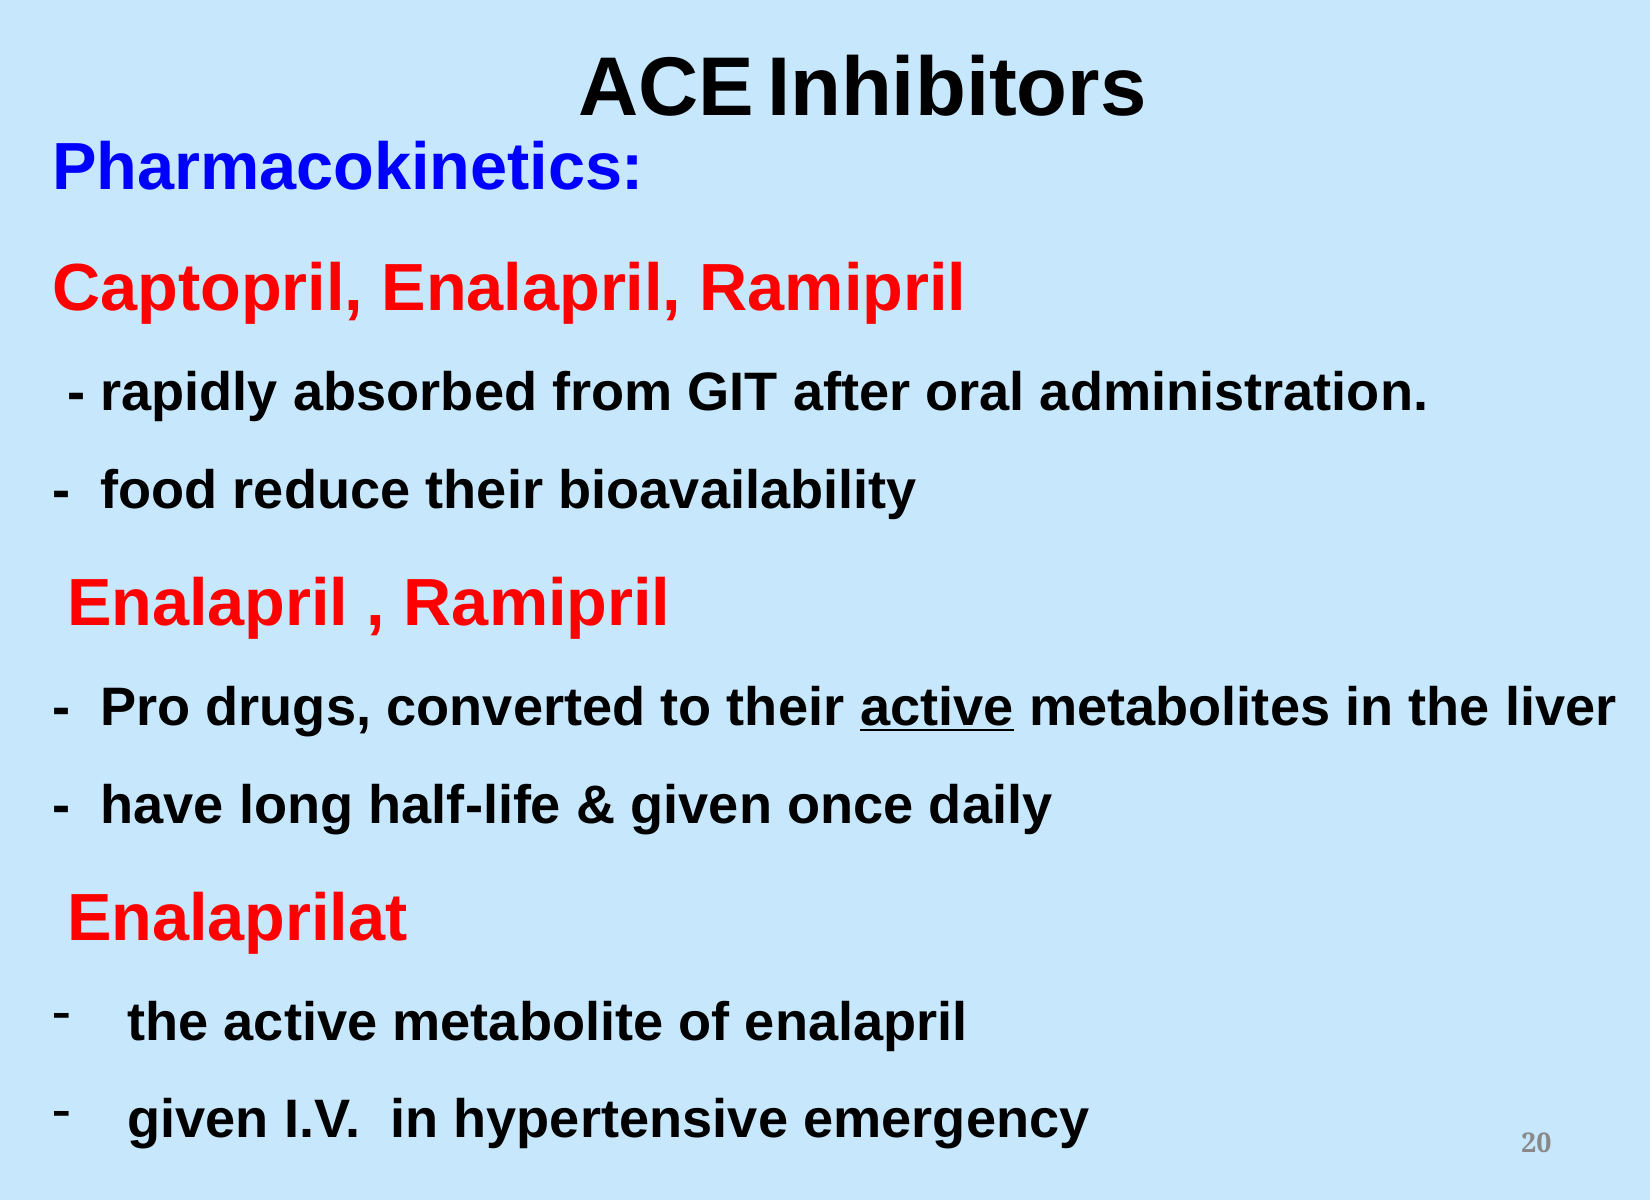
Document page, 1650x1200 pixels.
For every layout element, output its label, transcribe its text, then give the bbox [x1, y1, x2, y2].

text_box ACE Inhibitors Pharmacokinetics: Captopril, Enalapril, Ramipril - rapidly absorbed from GIT after oral administration. - food reduce their bioavailability Enalapril , Ramipril - Pro drugs, converted to their active metabolites in the liver - have long half-life & given once daily Enalaprilat the active metabolite of enalapril given I.V. in hypertensive emergency [37, 24, 1650, 1200]
